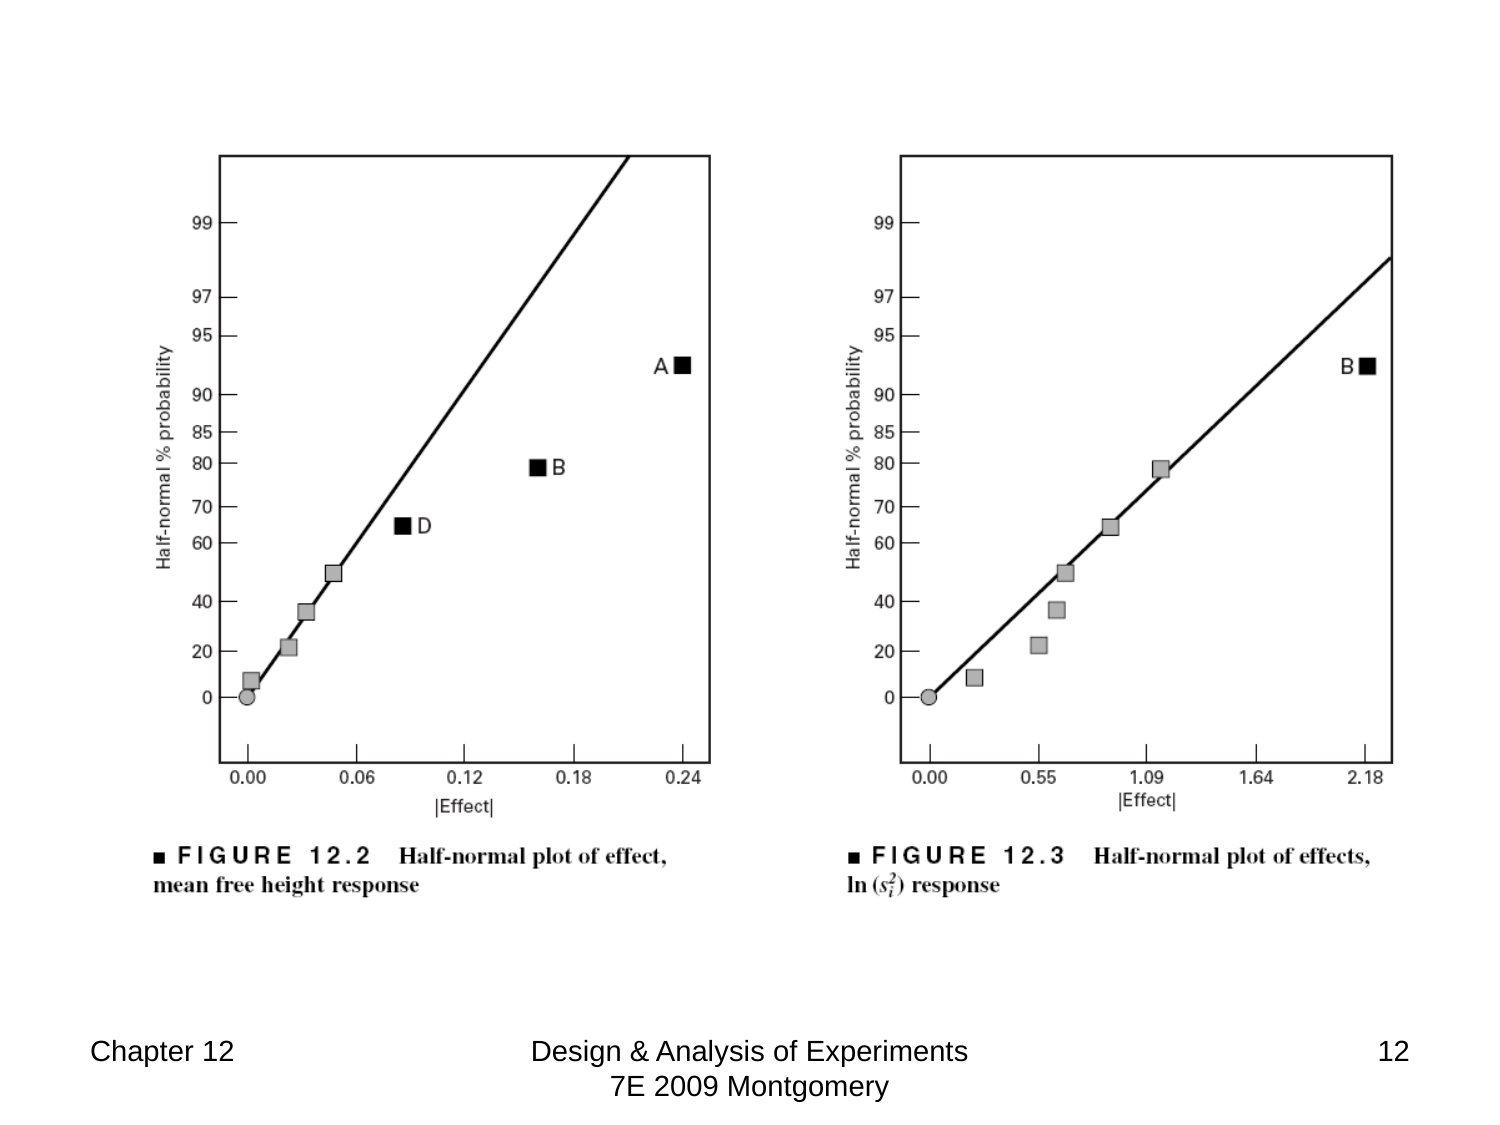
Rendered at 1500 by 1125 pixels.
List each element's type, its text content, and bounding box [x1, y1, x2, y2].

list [74, 120, 1426, 940]
footer Design & Analysis of Experiments 7E 2009 Montgomery [512, 1024, 988, 1103]
slide_number 12 [1074, 1024, 1426, 1103]
slide_number Chapter 12 [74, 1024, 426, 1103]
